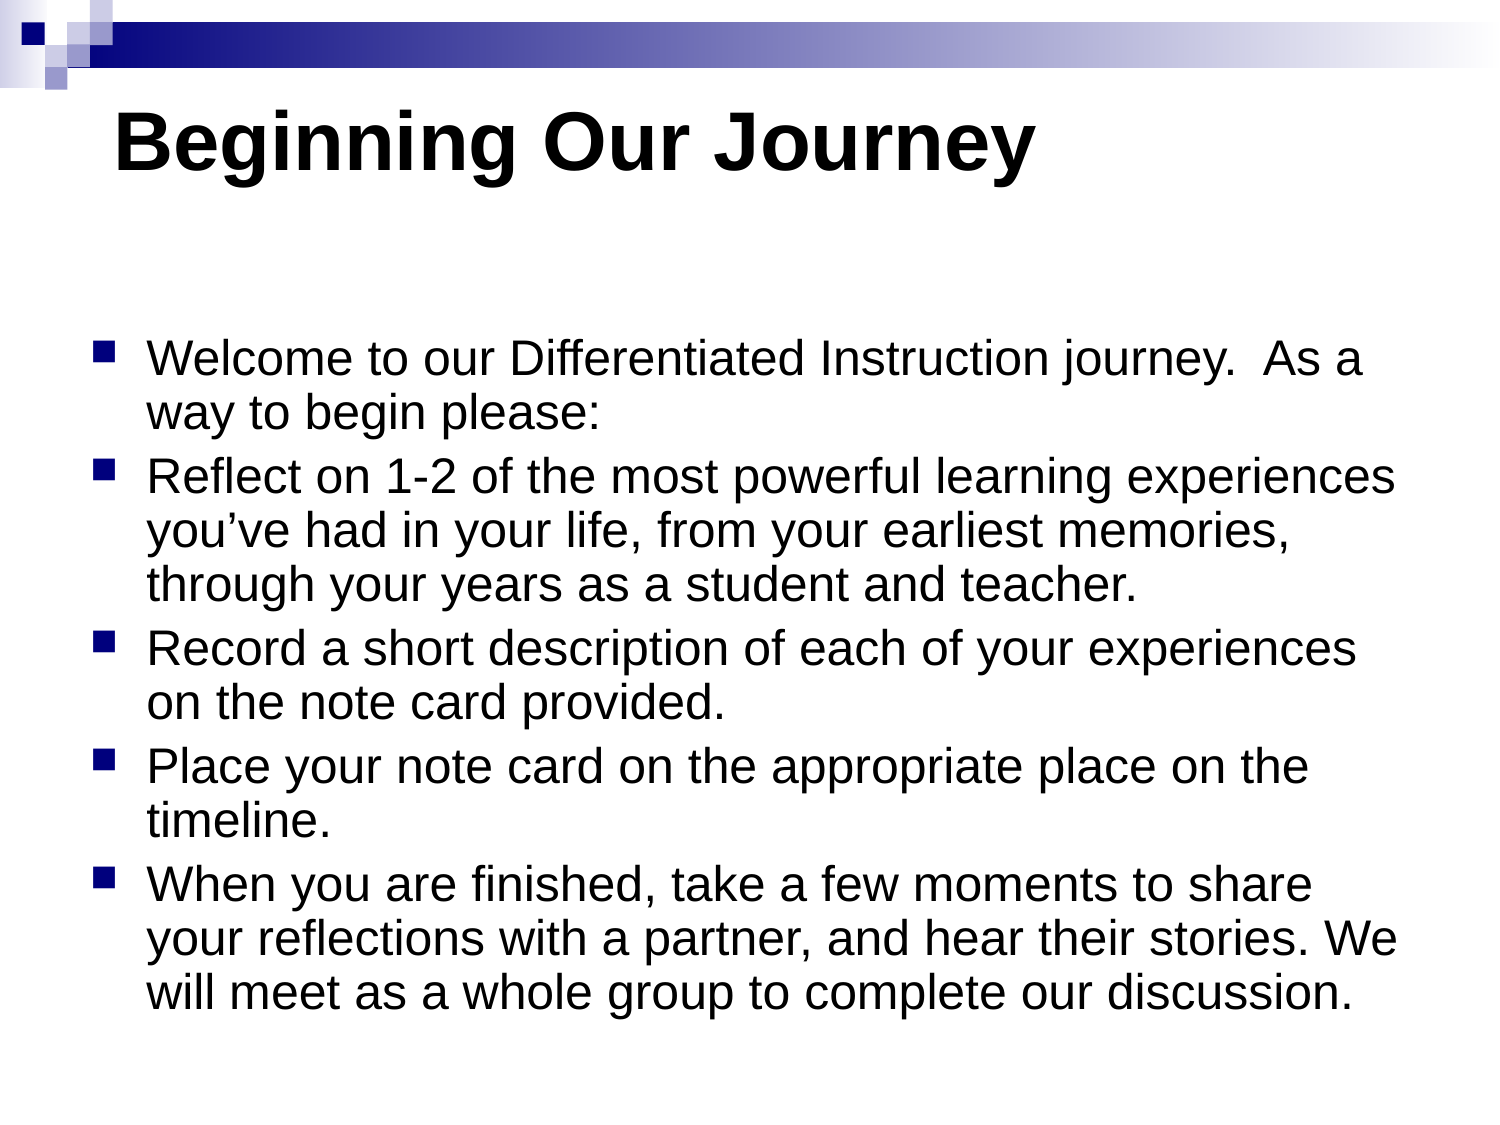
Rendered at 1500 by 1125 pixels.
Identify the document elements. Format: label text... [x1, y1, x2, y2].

list Welcome to our Differentiated Instruction journey. As a way to begin please: Reflect on 1-2 of the most powerful learning experiences you’ve had in your life, from your earliest memories, through your years as a student and teacher. Record a short description of each of your experiences on the note card provided. Place your note card on the appropriate place on the timeline. When you are finished, take a few moments to share your reflections with a partner, and hear their stories. We will meet as a whole group to complete our discussion. [74, 324, 1426, 963]
title Beginning Our Journey [74, 74, 1426, 301]
